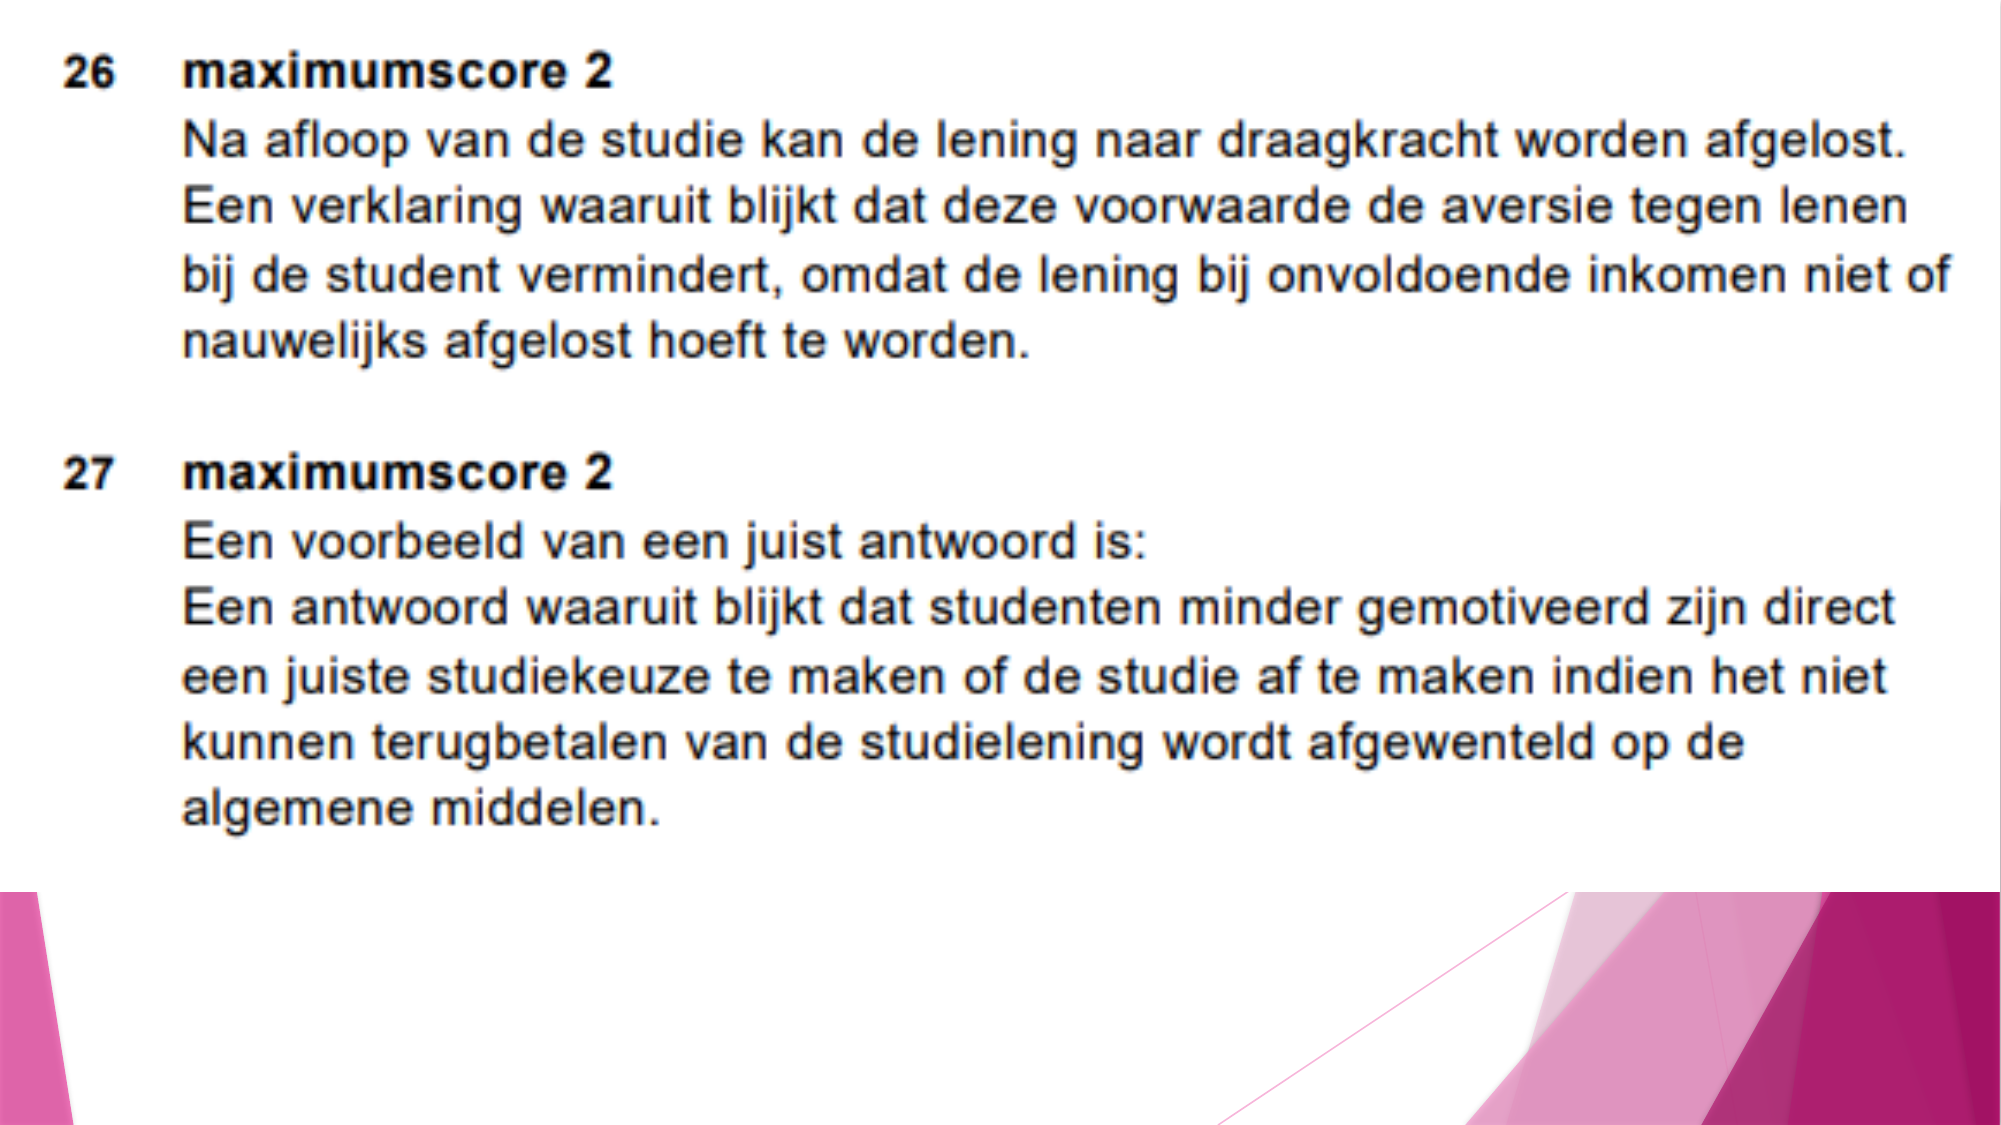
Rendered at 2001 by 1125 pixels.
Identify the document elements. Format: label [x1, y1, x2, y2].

picture [0, 0, 2000, 892]
